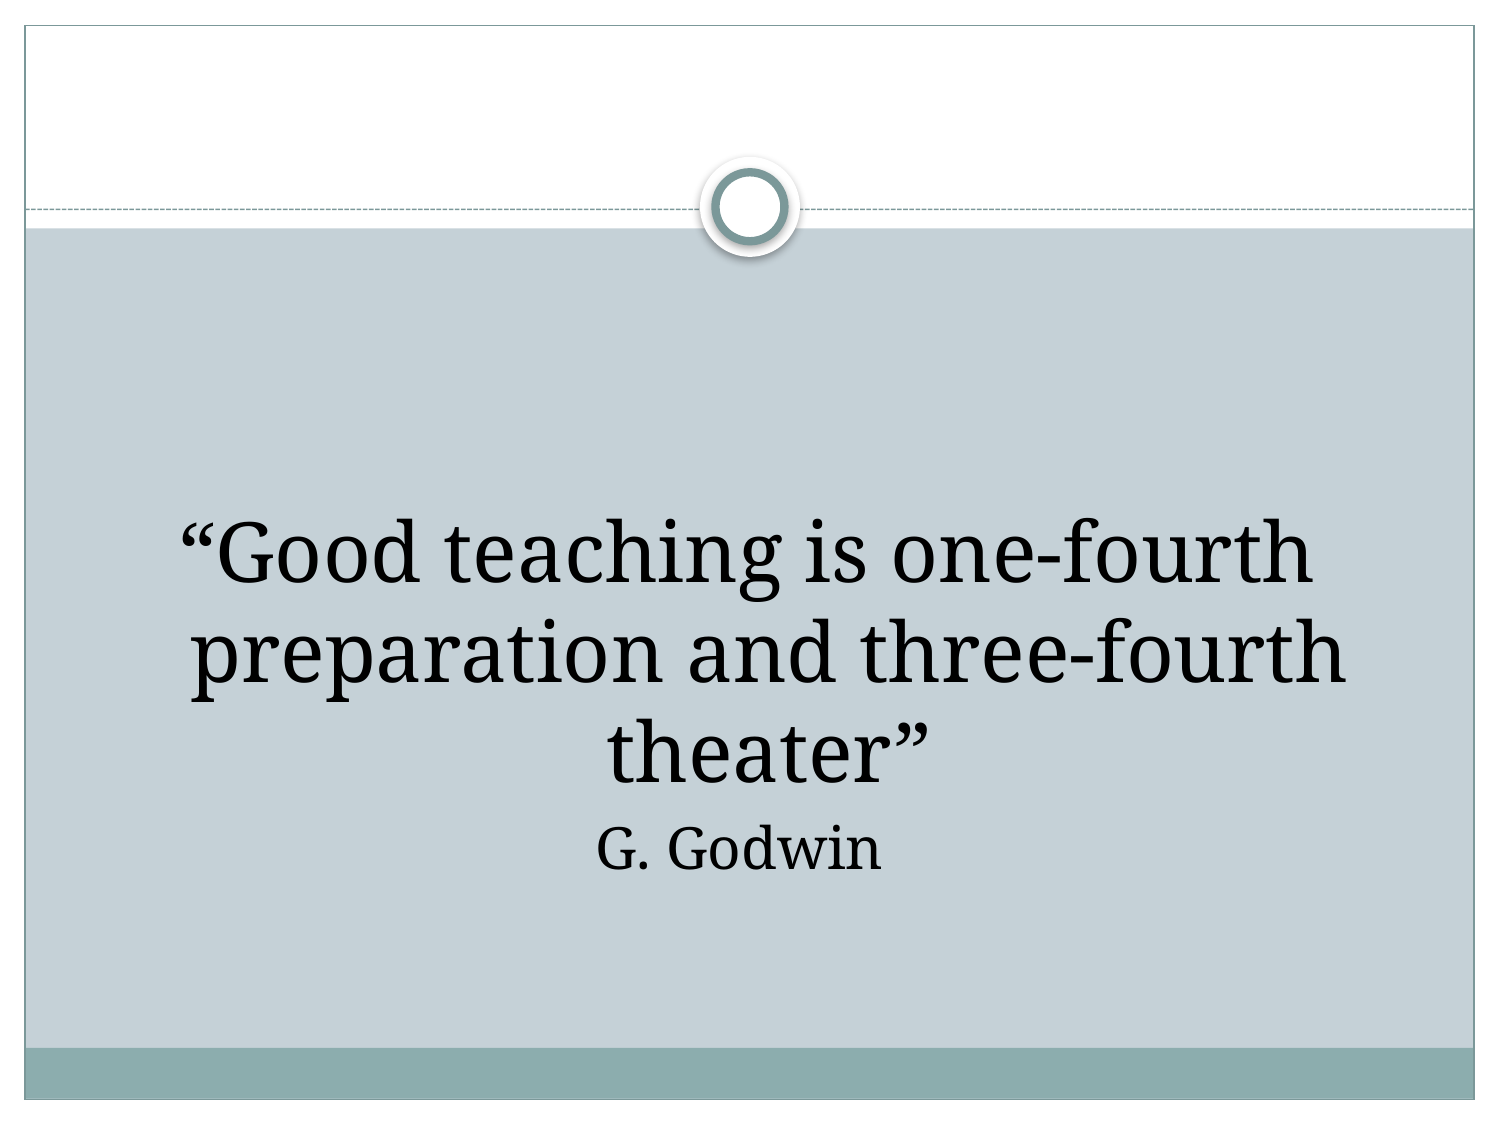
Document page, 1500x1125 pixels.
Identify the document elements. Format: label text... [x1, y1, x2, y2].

list “Good teaching is one-fourth preparation and three-fourth theater” G. Godwin [49, 250, 1445, 1001]
